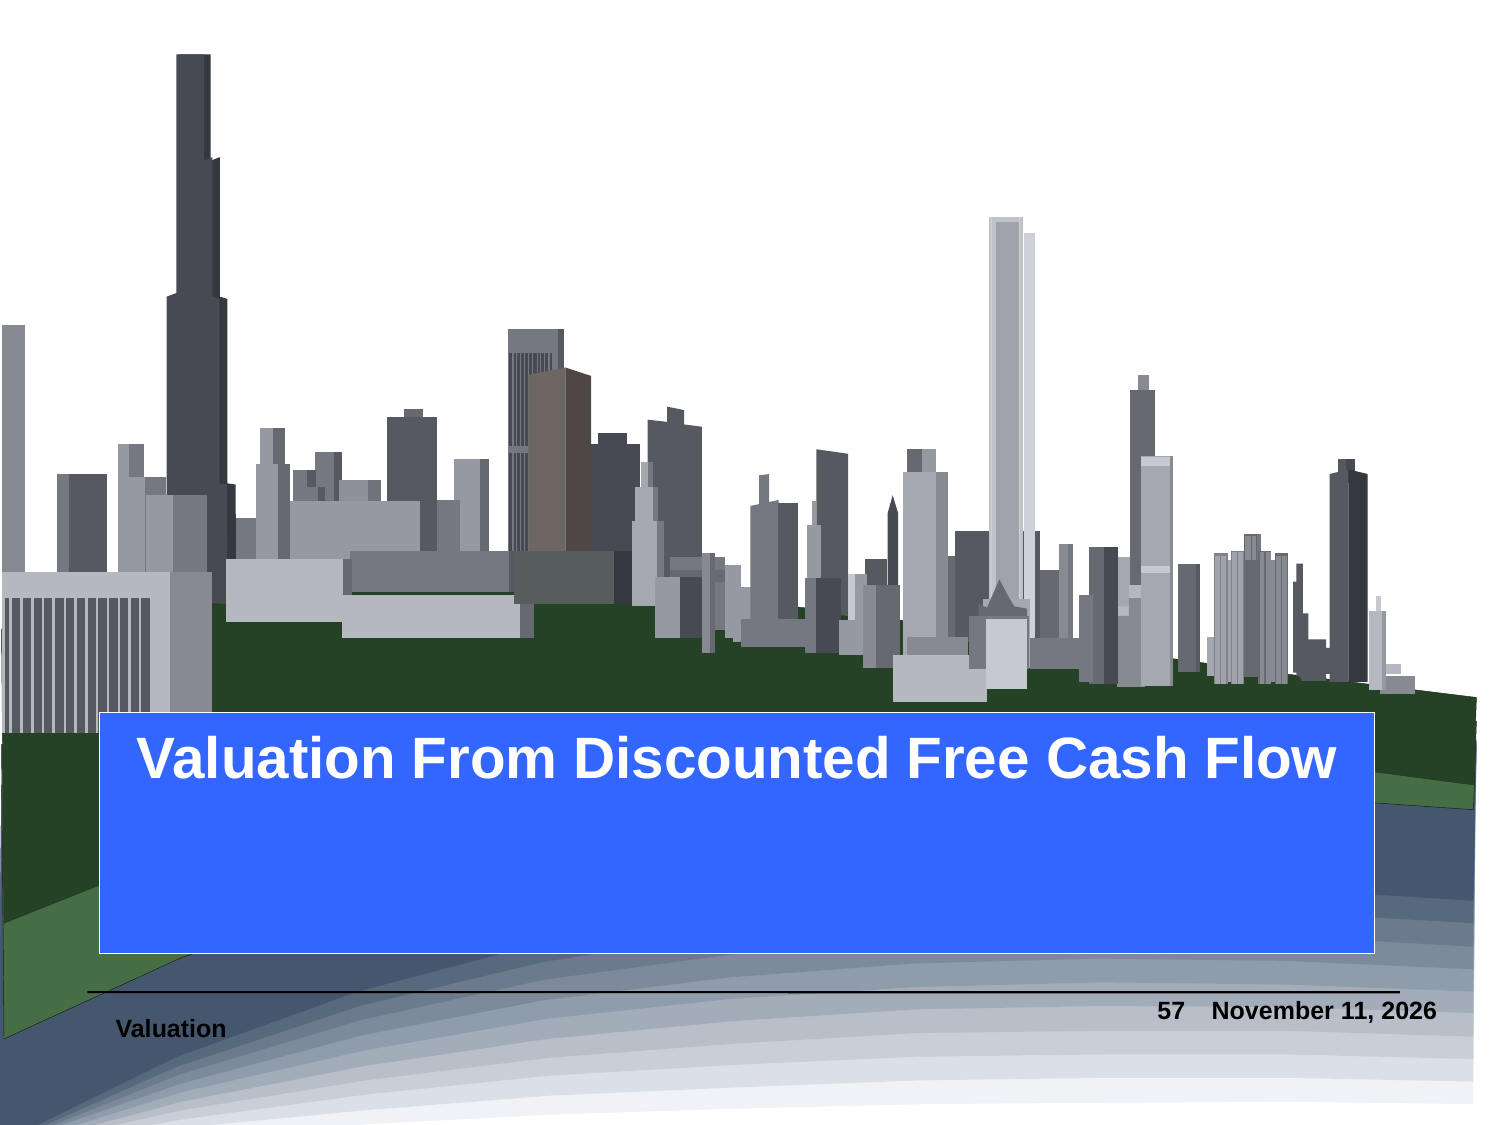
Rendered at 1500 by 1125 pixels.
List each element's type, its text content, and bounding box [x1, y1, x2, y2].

title Valuation From Discounted Free Cash Flow [99, 712, 1375, 954]
